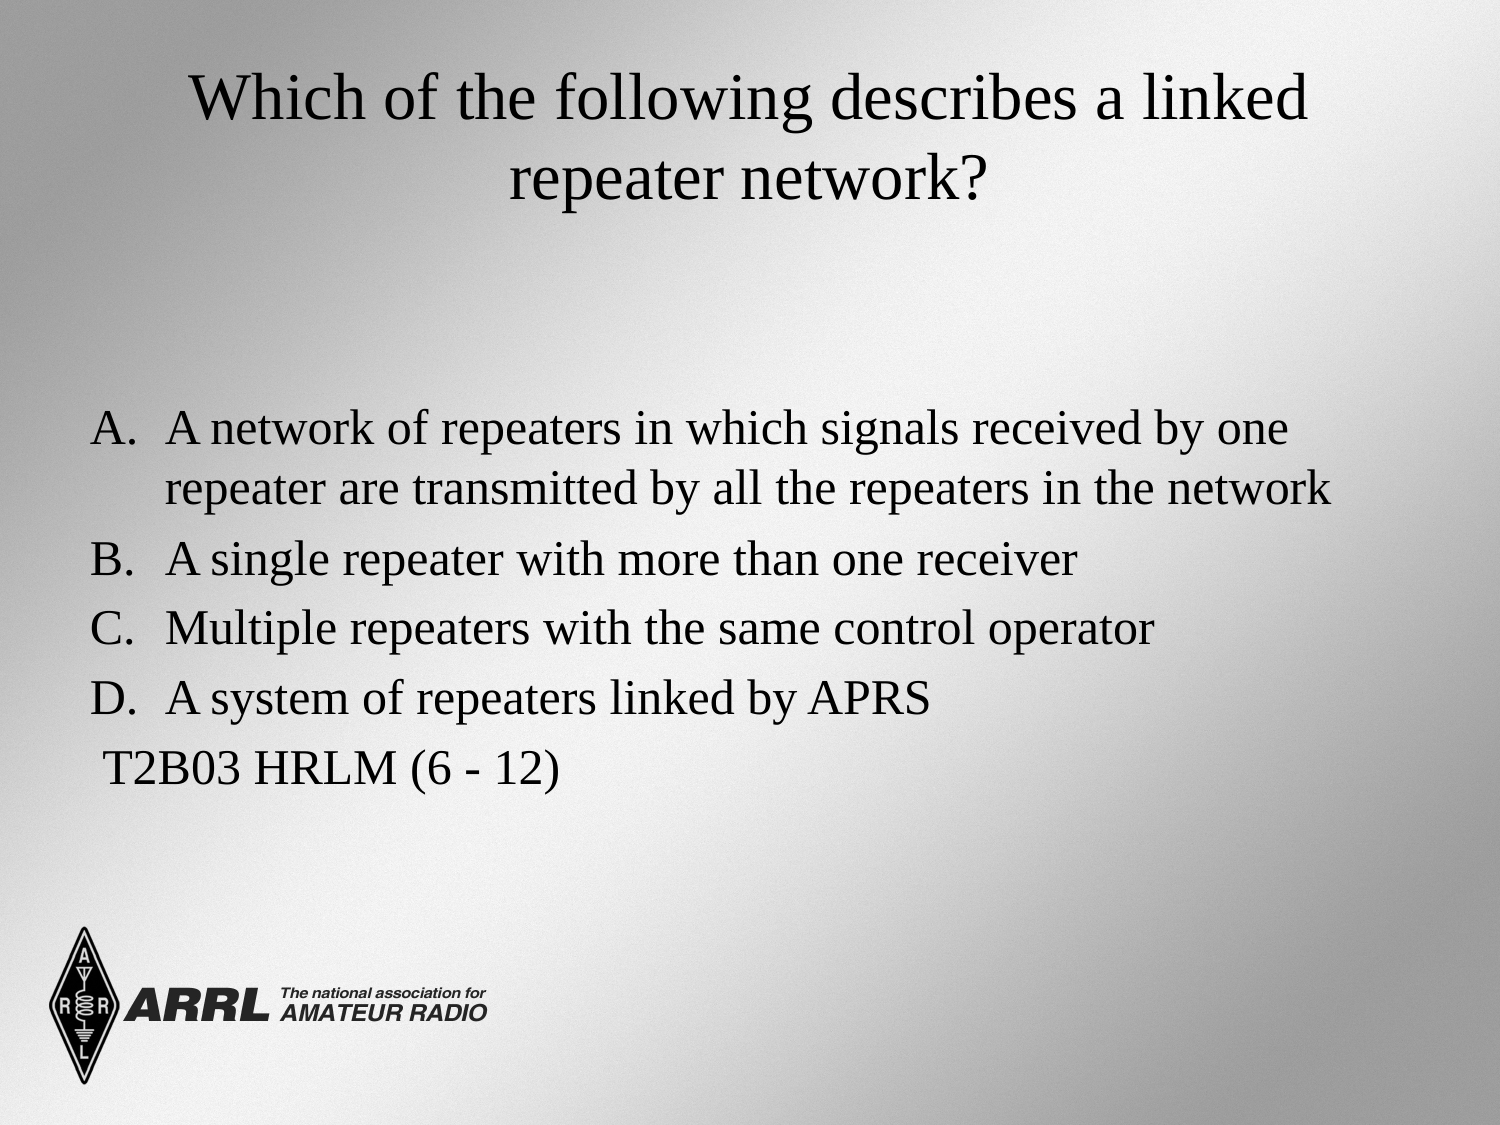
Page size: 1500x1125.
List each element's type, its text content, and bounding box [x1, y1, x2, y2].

list A network of repeaters in which signals received by one repeater are transmitted by all the repeaters in the network A single repeater with more than one receiver Multiple repeaters with the same control operator A system of repeaters linked by APRS T2B03 HRLM (6 - 12) [75, 387, 1425, 1005]
title Which of the following describes a linked repeater network? [75, 45, 1425, 233]
picture [0, 0, 1500, 1125]
